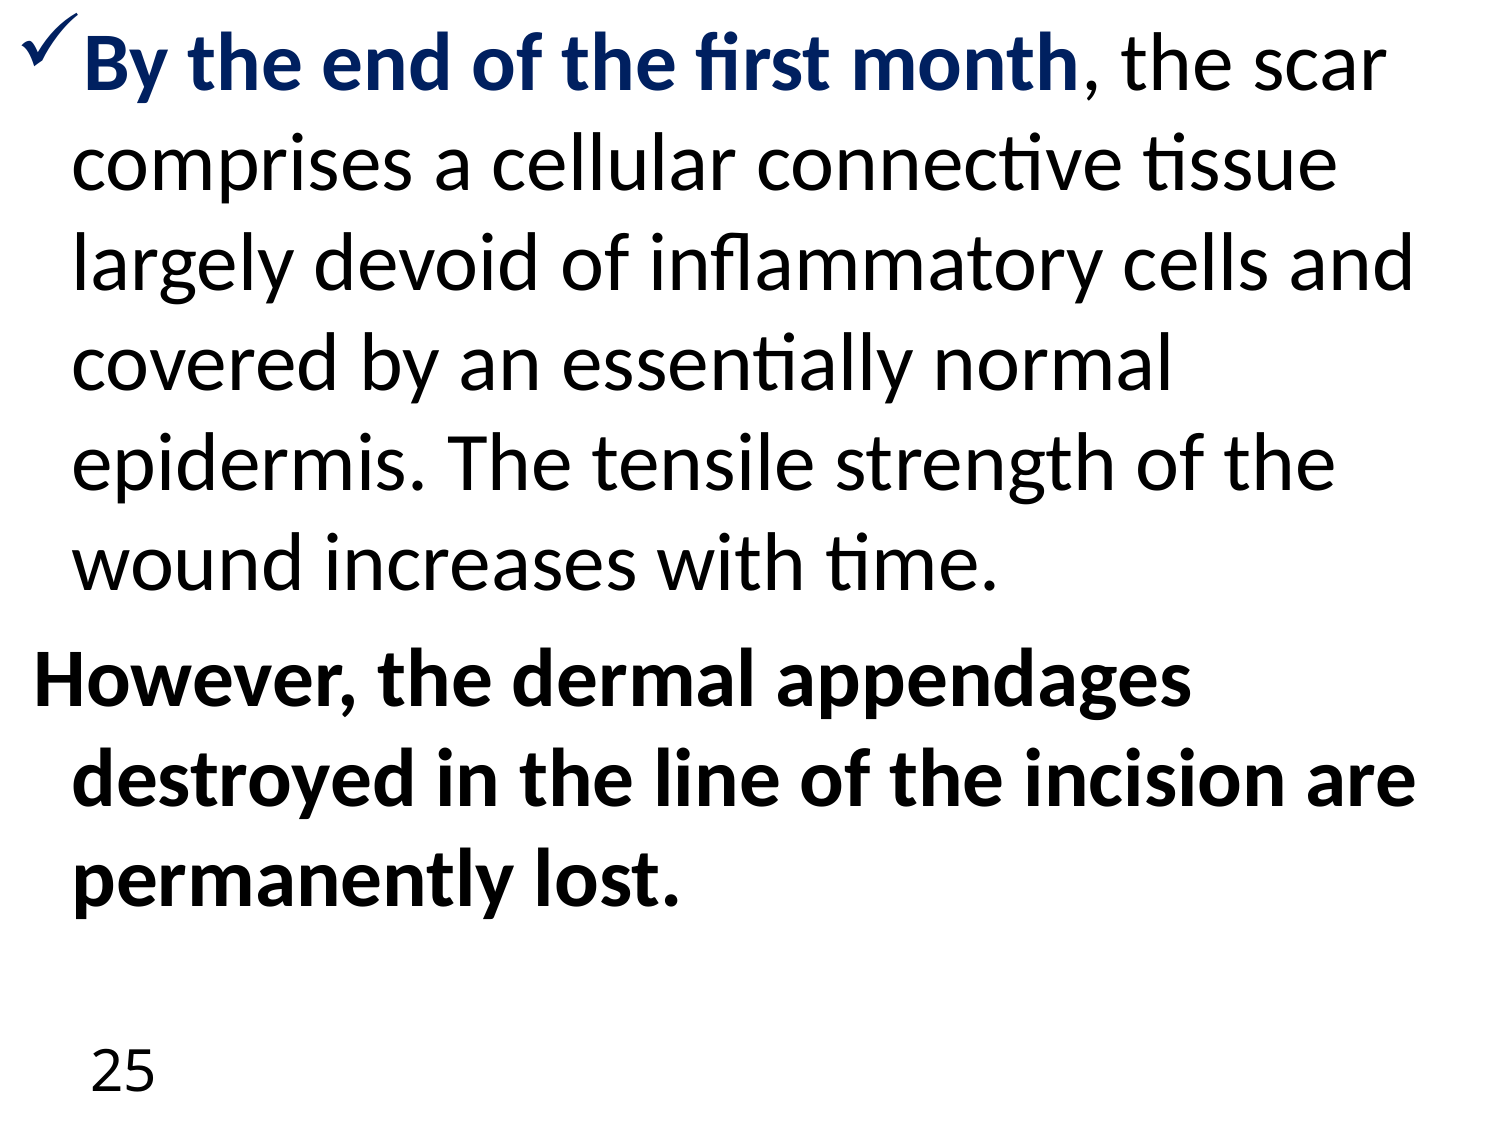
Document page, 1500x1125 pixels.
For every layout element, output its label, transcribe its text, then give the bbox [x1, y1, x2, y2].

list By the end of the first month, the scar comprises a cellular connective tissue largely devoid of inflammatory cells and covered by an essentially normal epidermis. The tensile strength of the wound increases with time. However, the dermal appendages destroyed in the line of the incision are permanently lost. [0, 0, 1500, 1125]
slide_number 25 [75, 1042, 425, 1103]
